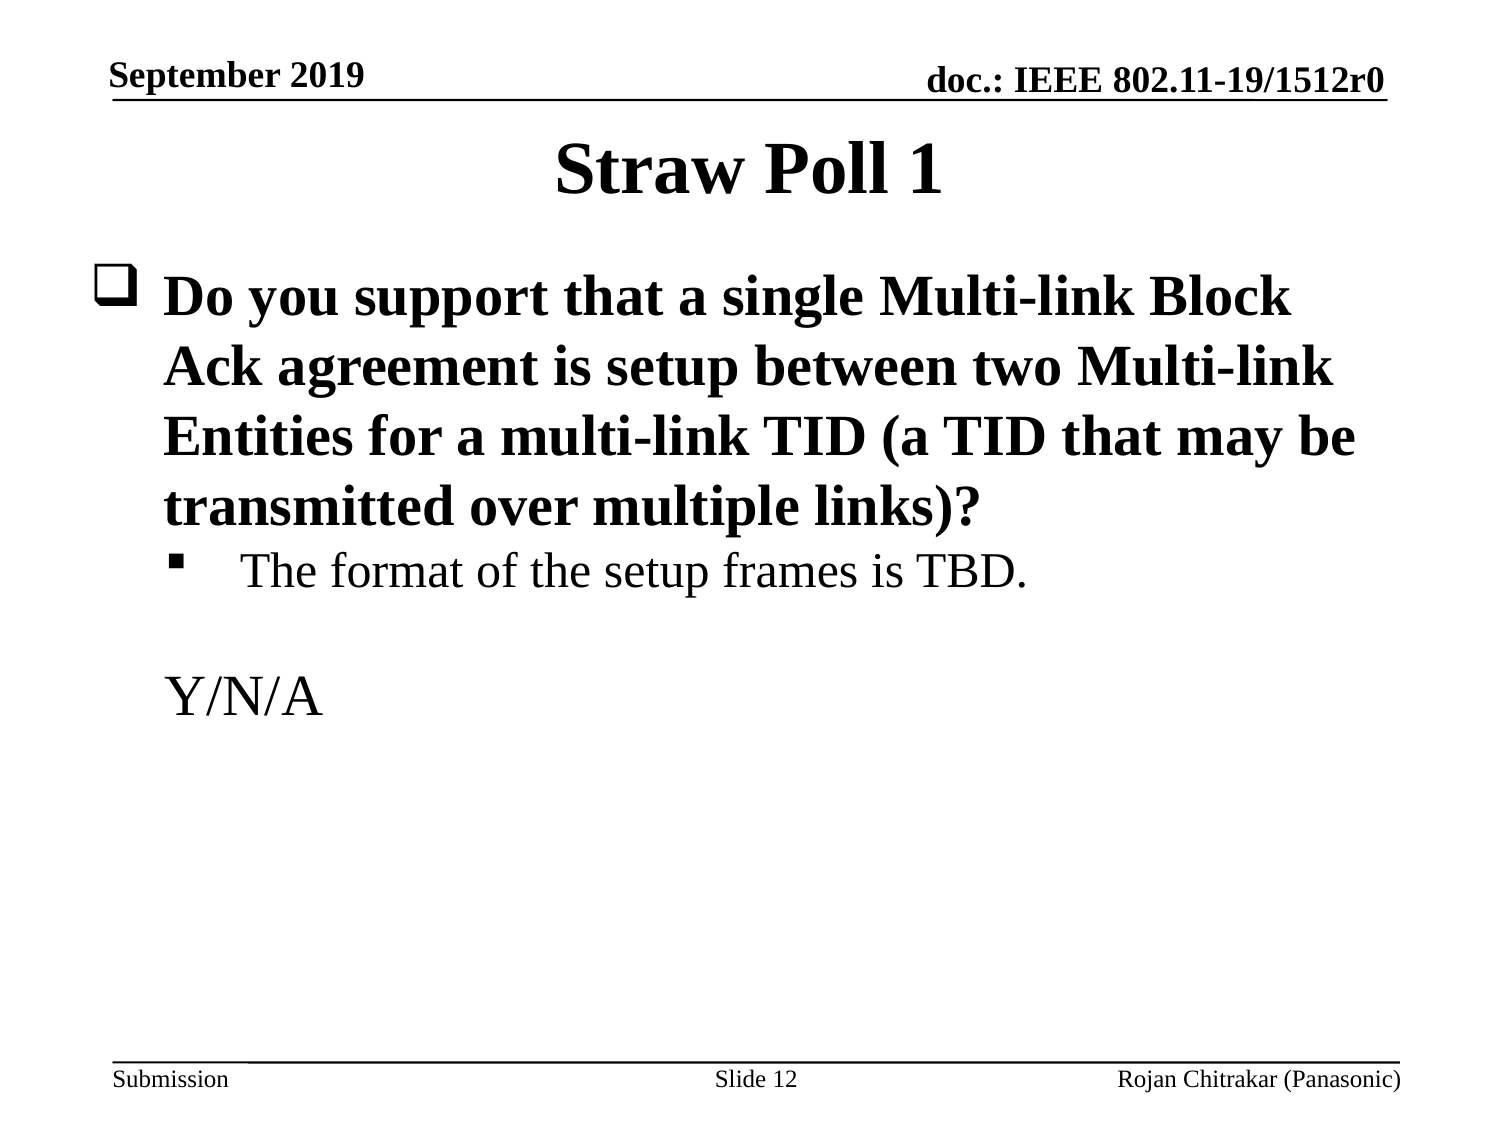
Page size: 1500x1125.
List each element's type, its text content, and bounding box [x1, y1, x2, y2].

slide_number Slide 12 [712, 1061, 800, 1093]
text_box Do you support that a single Multi-link Block Ack agreement is setup between two Multi-link Entities for a multi-link TID (a TID that may be transmitted over multiple links)? The format of the setup frames is TBD. Y/N/A [75, 249, 1402, 735]
text_box Straw Poll 1 [0, 111, 1500, 225]
footer Rojan Chitrakar (Panasonic) [949, 1061, 1402, 1093]
